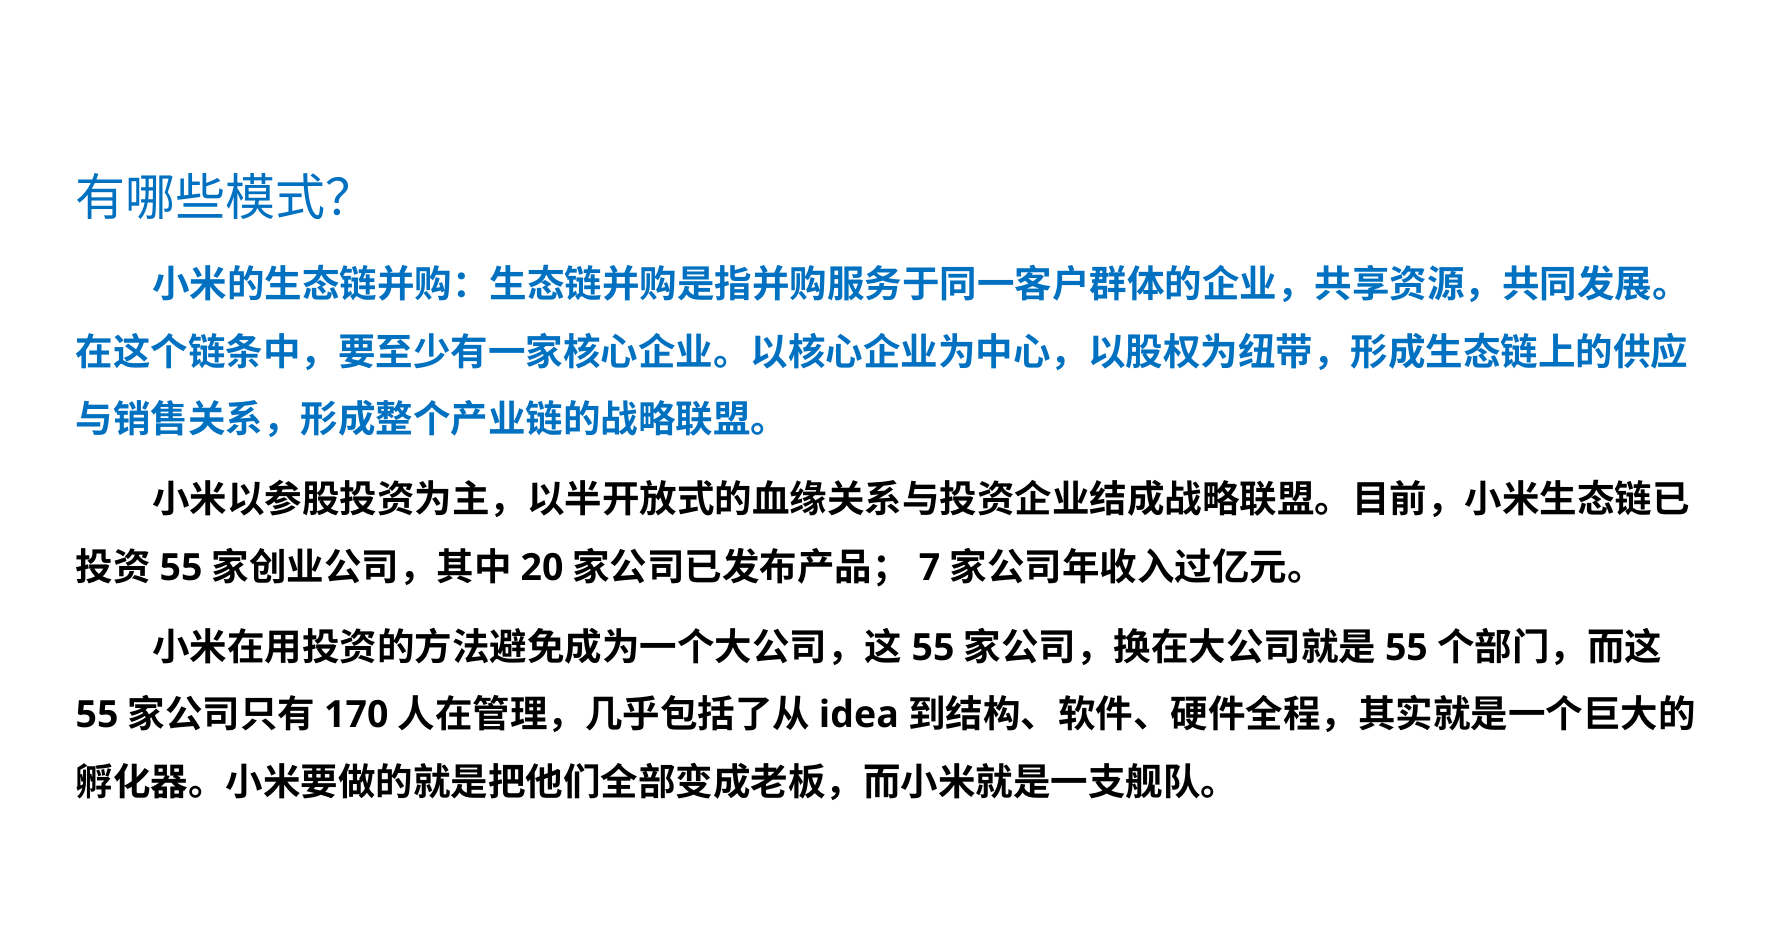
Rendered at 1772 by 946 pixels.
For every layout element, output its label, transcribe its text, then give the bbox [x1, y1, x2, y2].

text_box 有哪些模式？ 小米的生态链并购：生态链并购是指并购服务于同一客户群体的企业，共享资源，共同发展。在这个链条中，要至少有一家核心企业。以核心企业为中心，以股权为纽带，形成生态链上的供应与销售关系，形成整个产业链的战略联盟。 小米以参股投资为主，以半开放式的血缘关系与投资企业结成战略联盟。目前，小米生态链已投资55家创业公司，其中20家公司已发布产品；7家公司年收入过亿元。 小米在用投资的方法避免成为一个大公司，这55家公司，换在大公司就是55个部门，而这55家公司只有170人在管理，几乎包括了从idea到结构、软件、硬件全程，其实就是一个巨大的孵化器。小米要做的就是把他们全部变成老板，而小米就是一支舰队。 [60, 127, 1715, 811]
